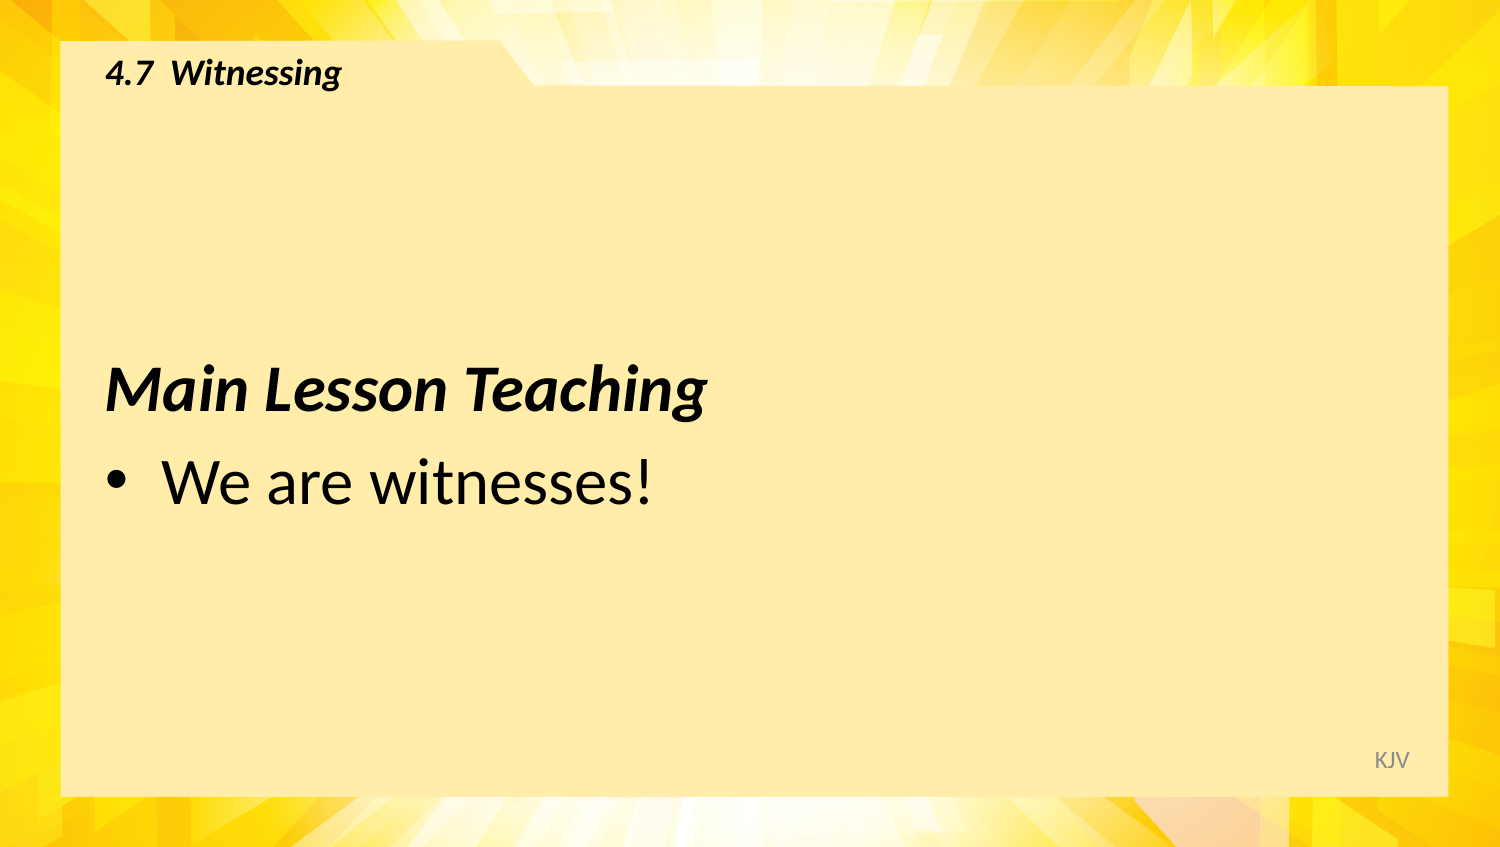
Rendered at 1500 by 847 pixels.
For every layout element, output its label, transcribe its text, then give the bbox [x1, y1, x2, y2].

picture [0, 0, 1500, 847]
title 4.7 Witnessing [89, 33, 1420, 108]
footer KJV [950, 736, 1425, 782]
list Main Lesson Teaching We are witnesses! [89, 141, 1403, 722]
